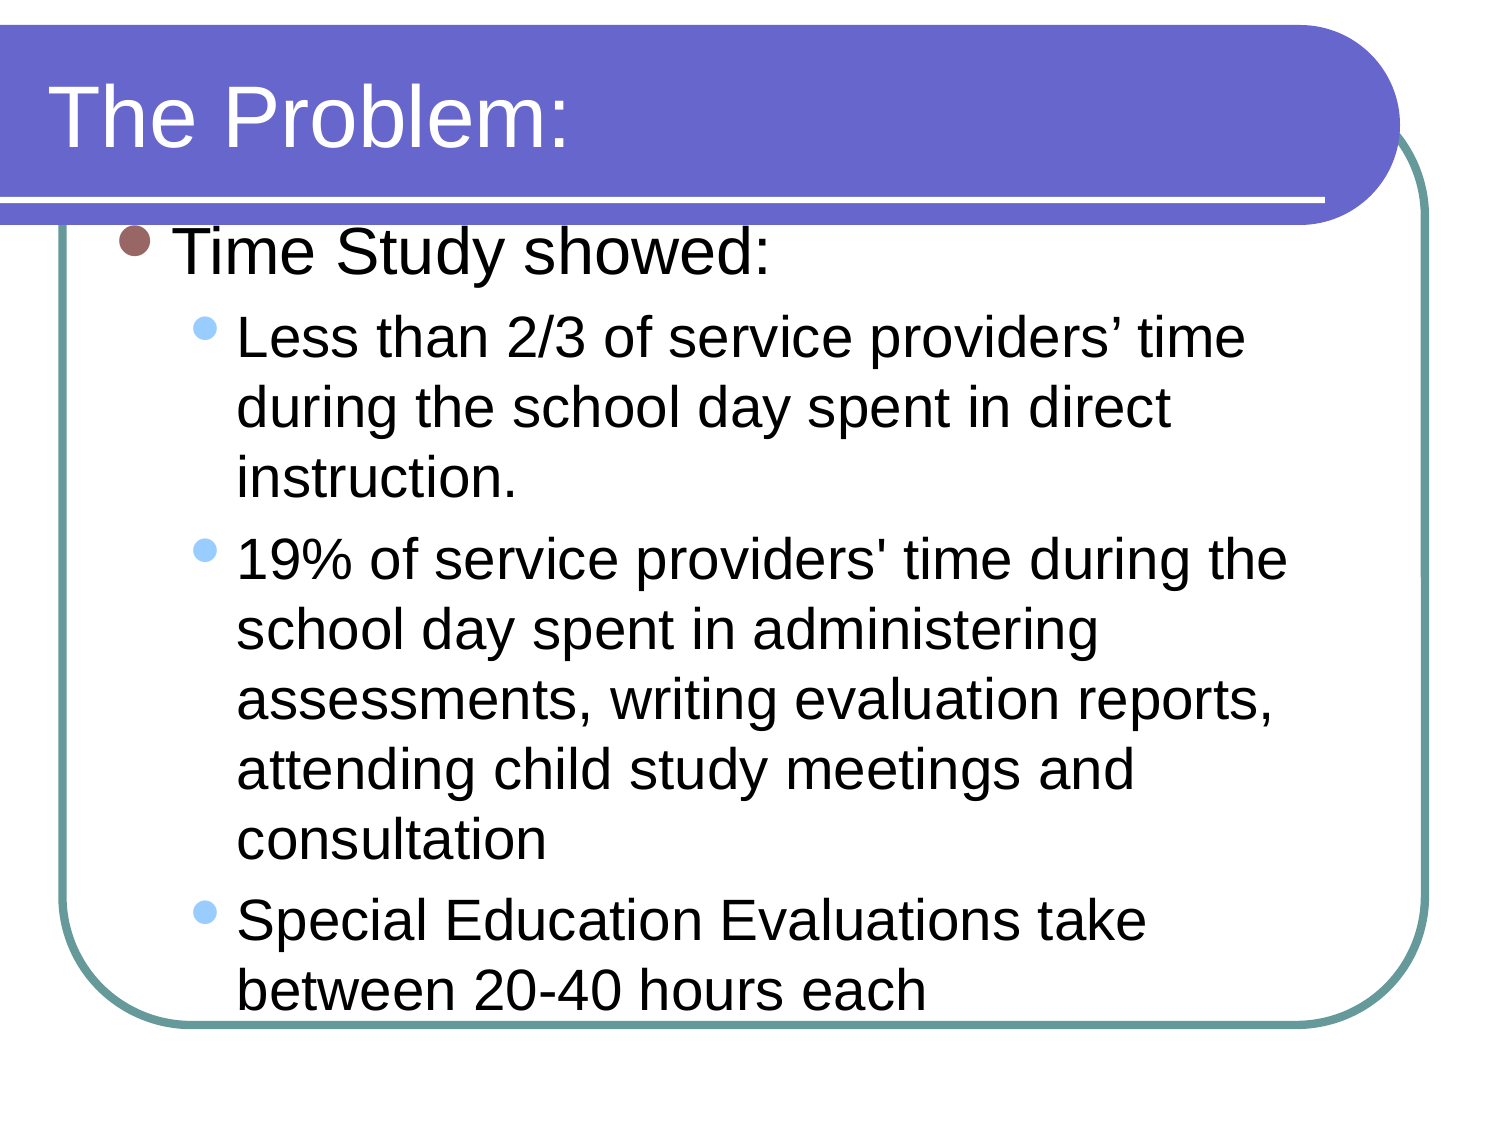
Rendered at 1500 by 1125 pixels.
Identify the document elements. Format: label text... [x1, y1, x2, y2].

title The Problem: [31, 37, 1348, 188]
list Time Study showed: Less than 2/3 of service providers’ time during the school day spent in direct instruction. 19% of service providers' time during the school day spent in administering assessments, writing evaluation reports, attending child study meetings and consultation Special Education Evaluations take between 20-40 hours each [99, 199, 1401, 988]
